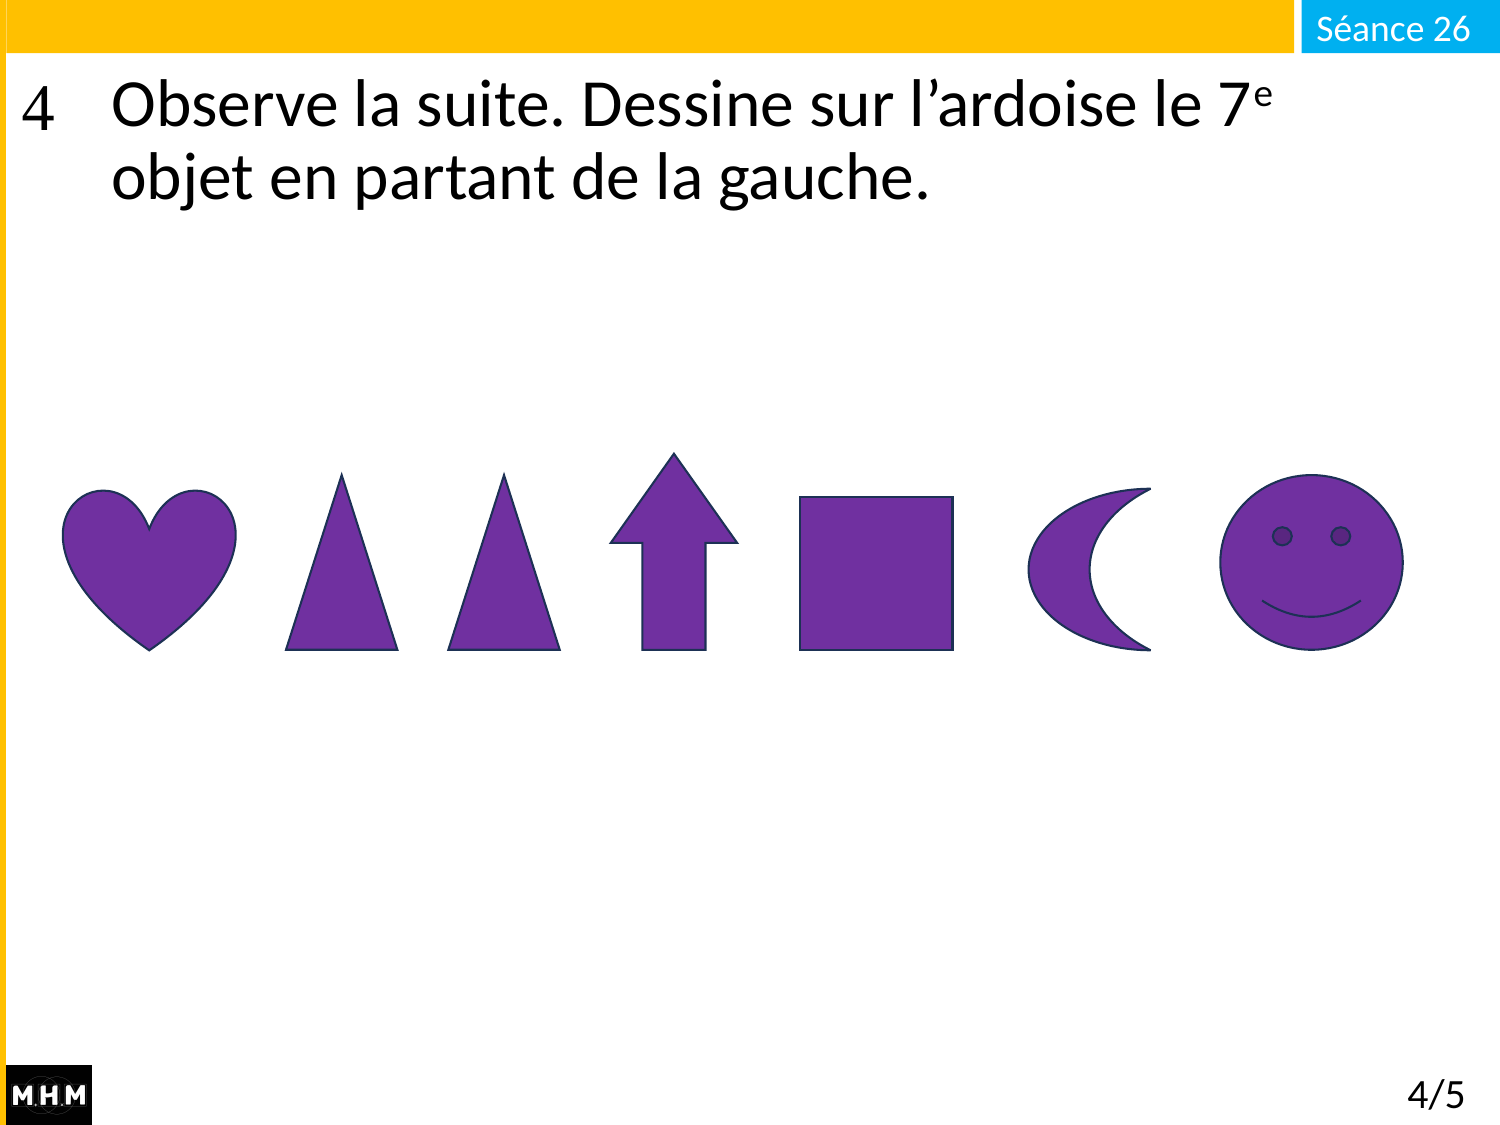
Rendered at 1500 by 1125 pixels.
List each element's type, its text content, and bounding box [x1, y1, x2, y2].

text_box [446, 471, 562, 651]
text_box [284, 471, 399, 651]
text_box [799, 496, 954, 651]
list 4/5 [1373, 1064, 1500, 1125]
title Observe la suite. Dessine sur l’ardoise le 7e objet en partant de la gauche. [96, 60, 1434, 223]
text_box [608, 451, 740, 651]
text_box [1027, 487, 1152, 652]
picture [6, 1065, 92, 1125]
text_box [1219, 474, 1404, 651]
text_box [61, 489, 237, 652]
